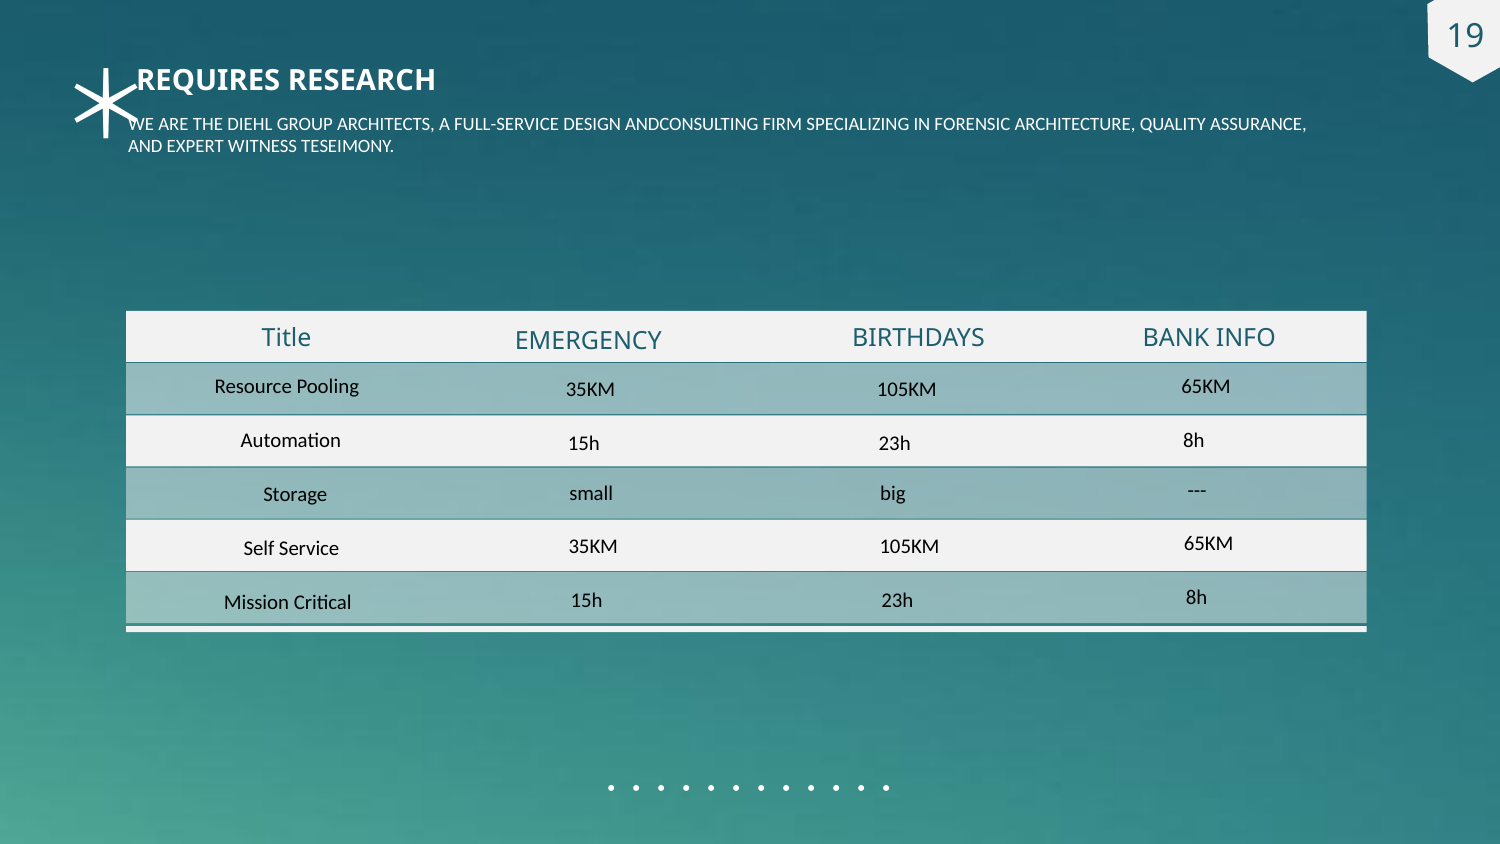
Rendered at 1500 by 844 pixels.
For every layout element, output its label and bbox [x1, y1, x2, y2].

text_box [12, 38, 461, 166]
text_box [125, 362, 1367, 414]
text_box [125, 519, 1367, 571]
text_box [125, 571, 1367, 624]
text_box [125, 415, 1367, 466]
text_box [608, 784, 890, 792]
picture [0, 0, 1500, 844]
text_box [125, 467, 1367, 519]
